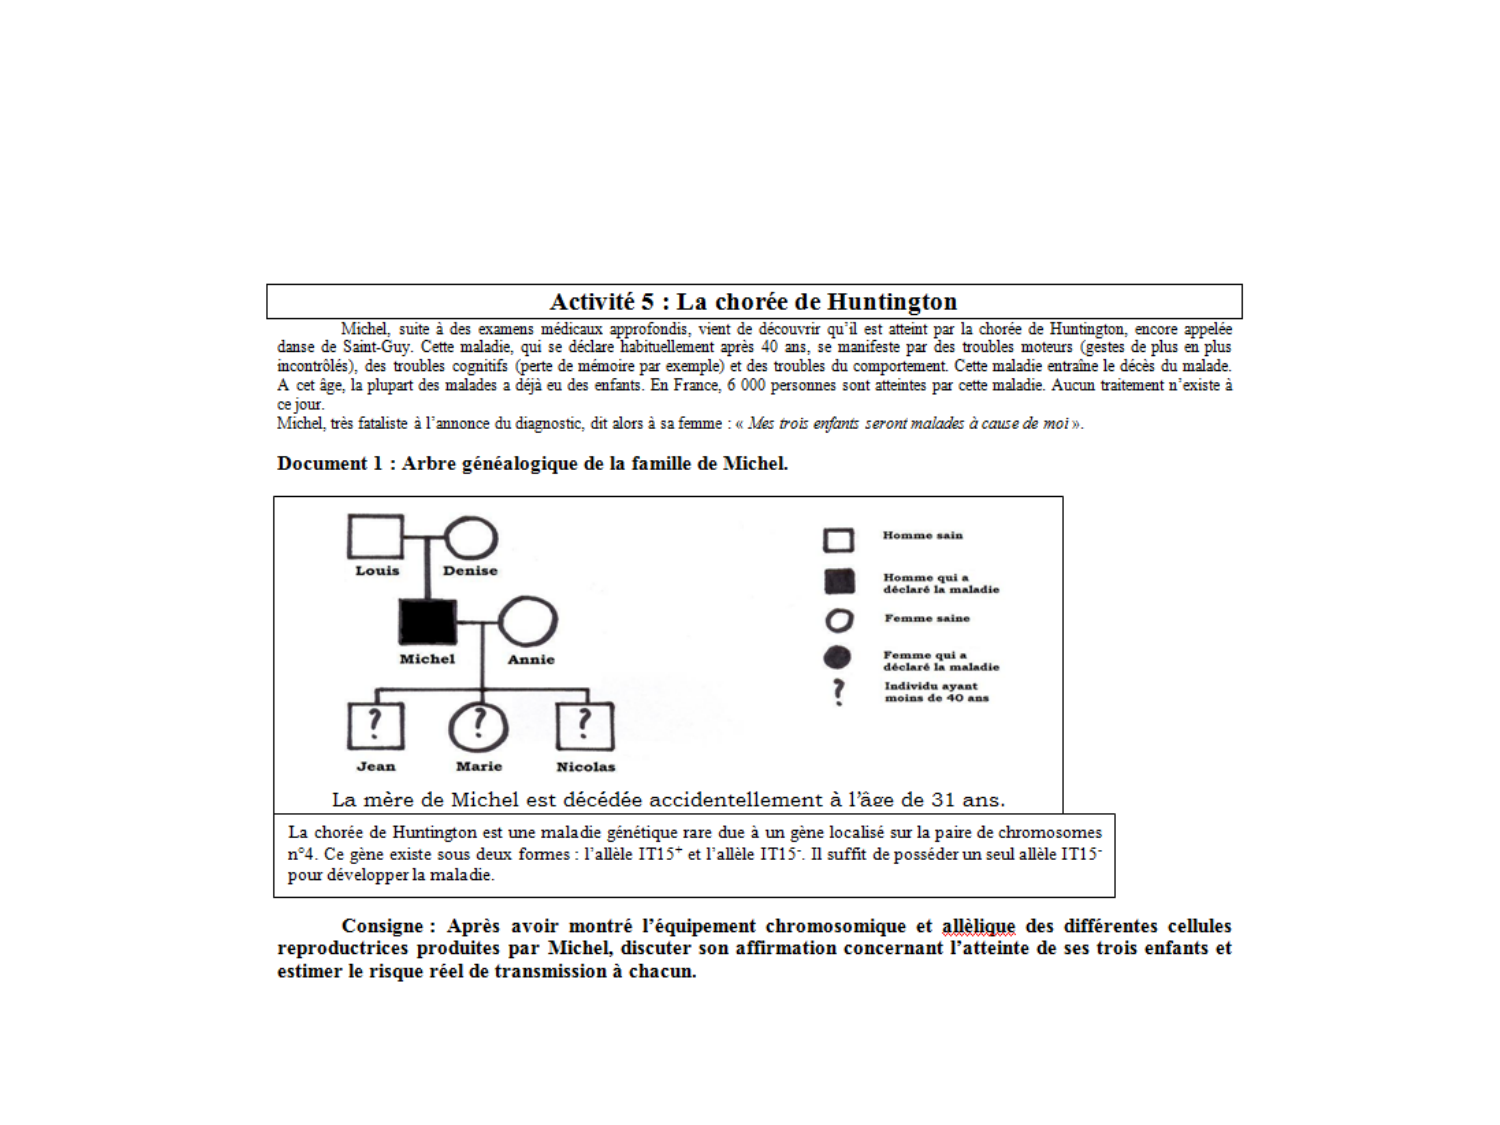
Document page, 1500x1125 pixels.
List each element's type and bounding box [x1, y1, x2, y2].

list [234, 262, 1265, 1006]
